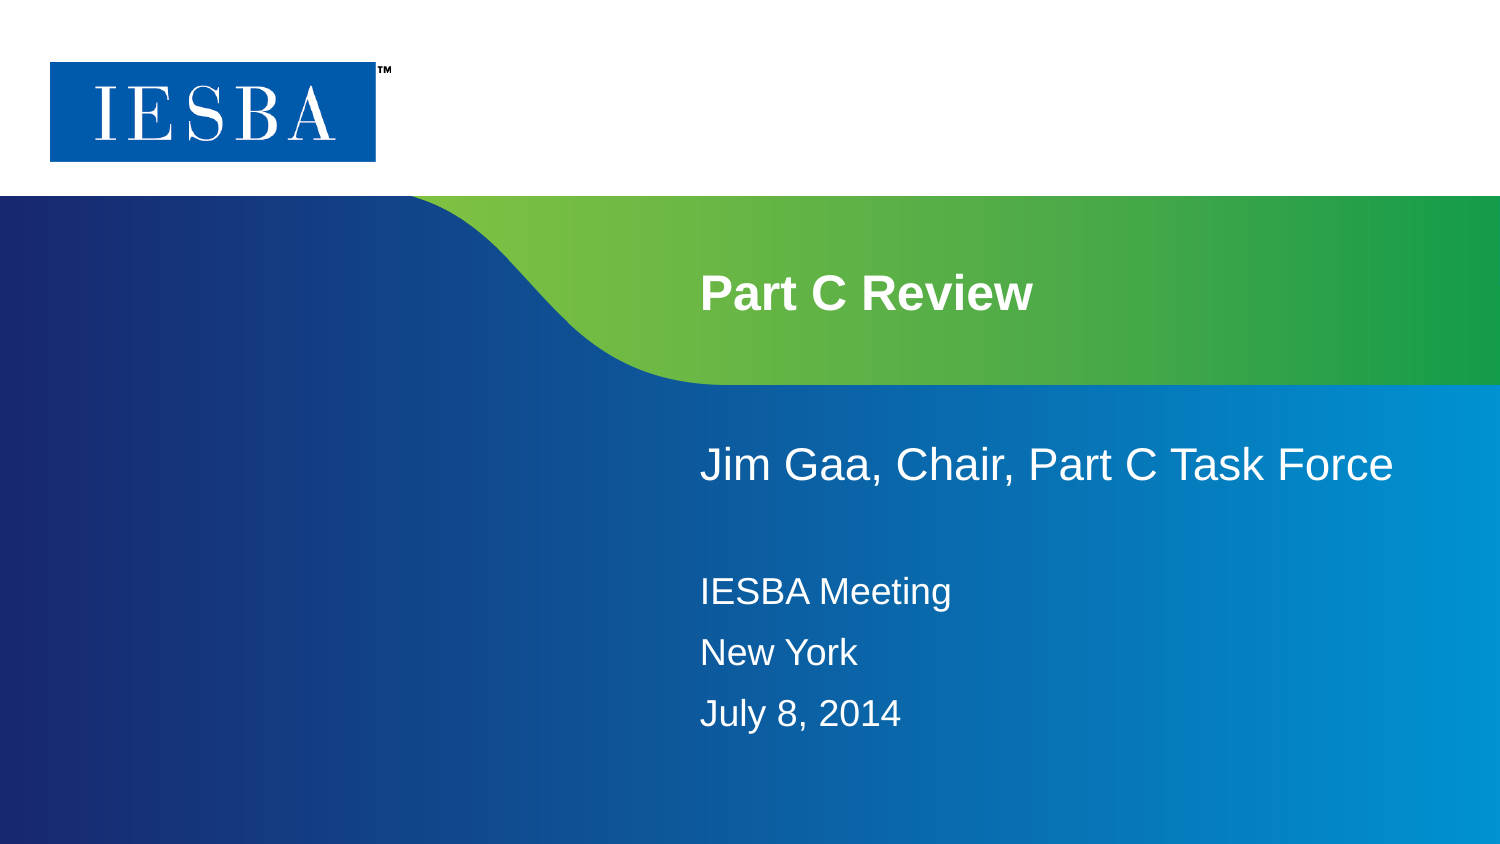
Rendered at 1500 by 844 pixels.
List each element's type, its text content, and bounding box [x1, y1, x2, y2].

picture [50, 62, 391, 162]
subtitle Jim Gaa, Chair, Part C Task Force IESBA Meeting New York July 8, 2014 [699, 434, 1413, 785]
picture [412, 196, 1500, 385]
title Part C Review [699, 229, 1463, 352]
